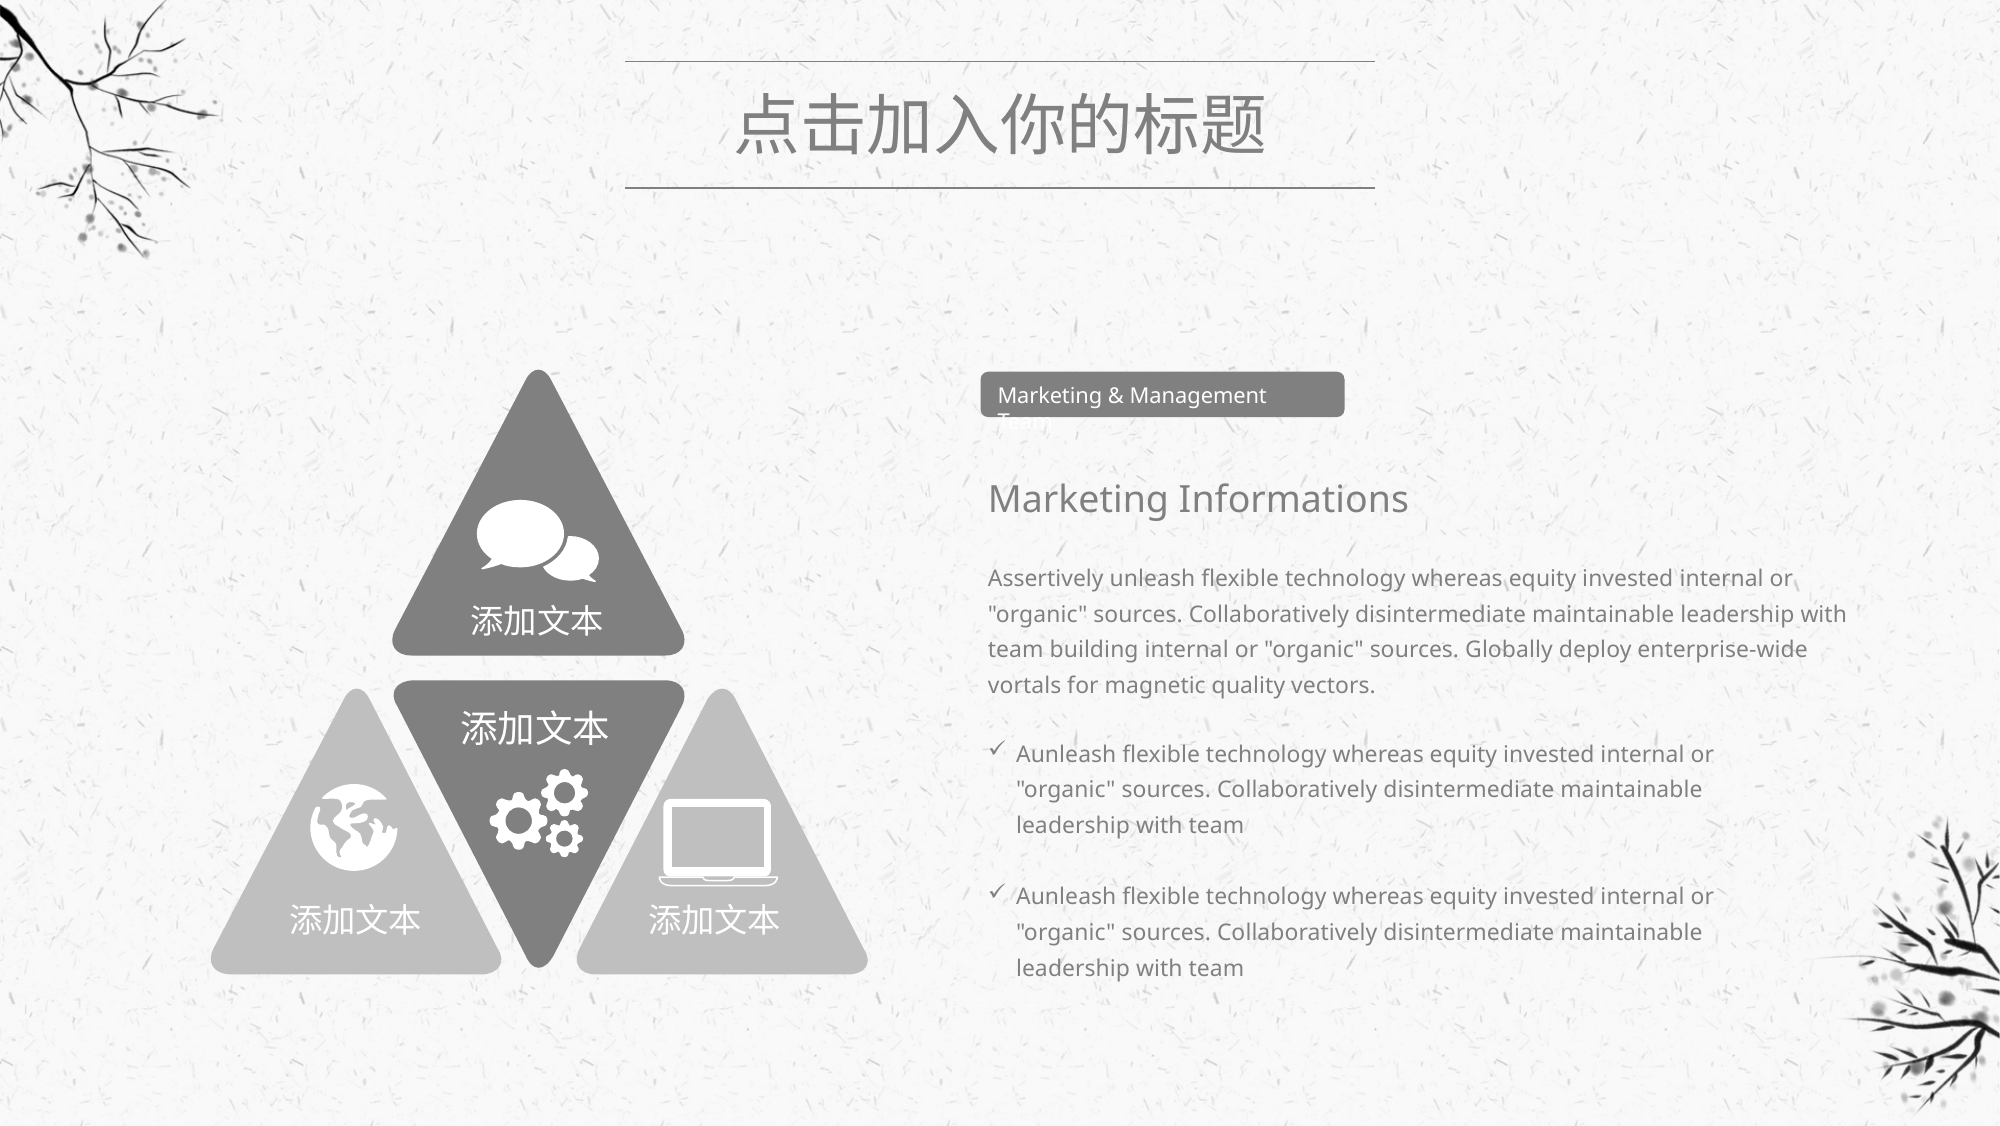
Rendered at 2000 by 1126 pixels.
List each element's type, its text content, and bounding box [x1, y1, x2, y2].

text_box Aunleash flexible technology whereas equity invested internal or "organic" sources. Collaboratively disintermediate maintainable leadership with team Aunleash flexible technology whereas equity invested internal or "organic" sources. Collaboratively disintermediate maintainable leadership with team [973, 723, 1767, 1024]
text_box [206, 365, 874, 975]
text_box Marketing Informations Assertively unleash flexible technology whereas equity invested internal or "organic" sources. Collaboratively disintermediate maintainable leadership with team building internal or "organic" sources. Globally deploy enterprise-wide vortals for magnetic quality vectors. [973, 453, 1888, 706]
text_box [625, 61, 1376, 189]
text_box Marketing & Management Team [980, 371, 1345, 418]
picture [0, 0, 2000, 1126]
